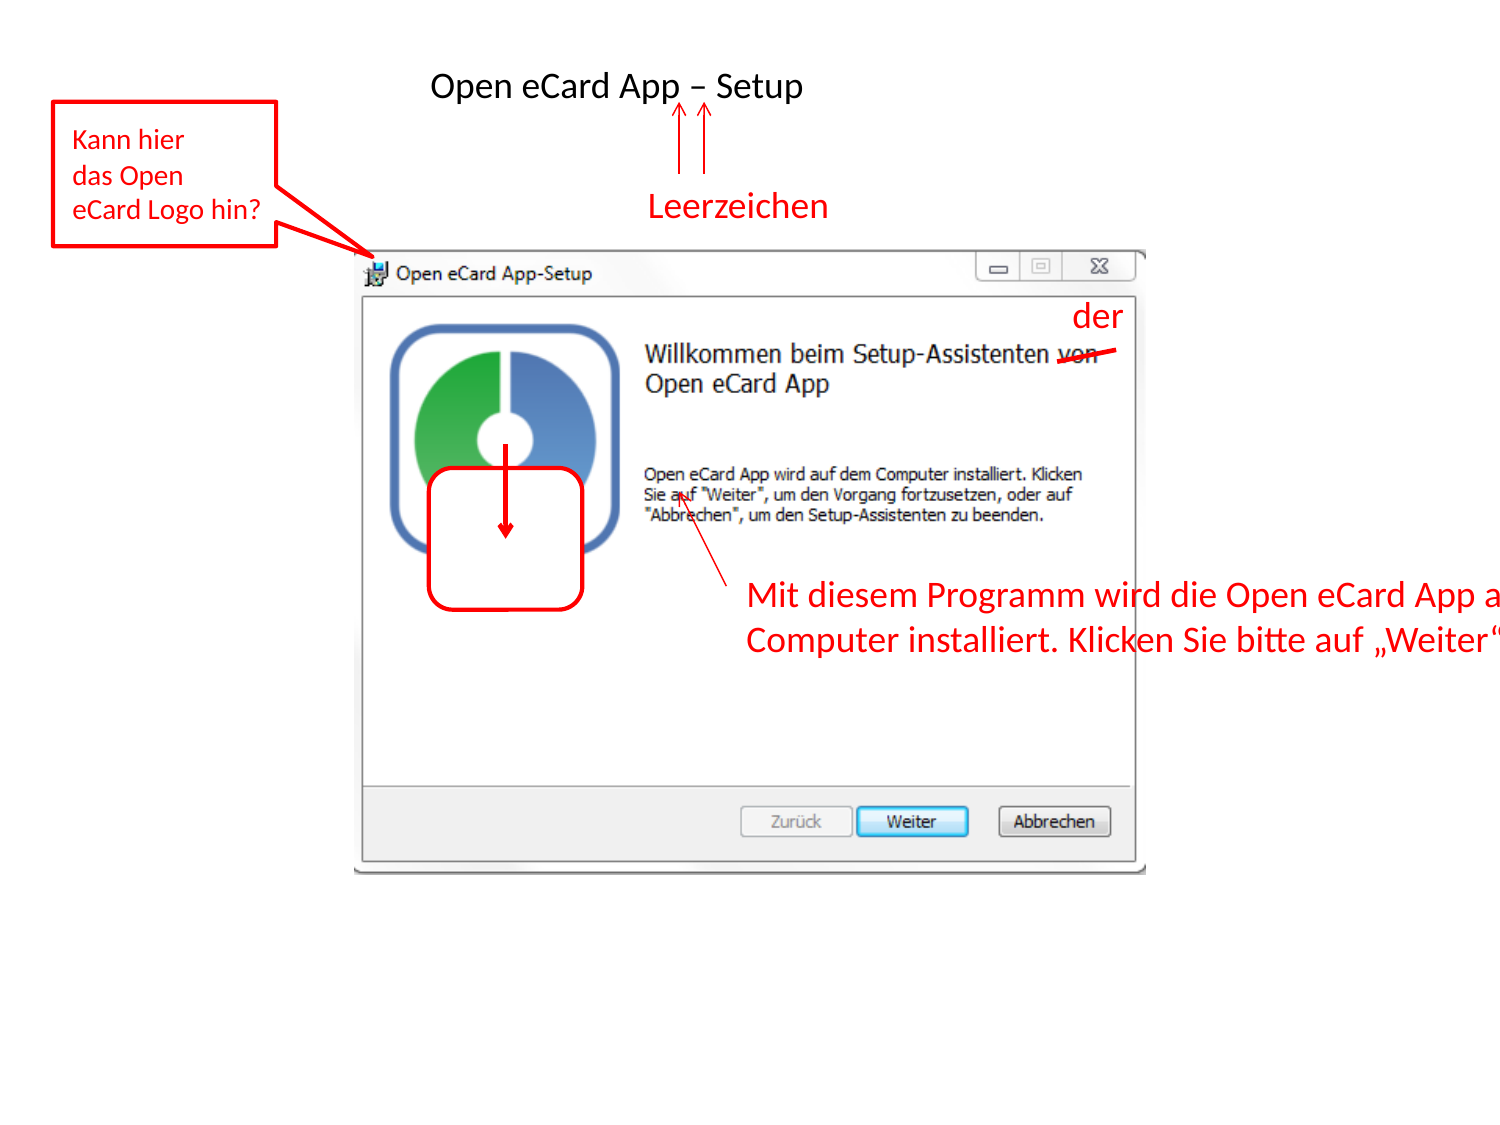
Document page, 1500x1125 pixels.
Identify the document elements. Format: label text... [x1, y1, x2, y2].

text_box Mit diesem Programm wird die Open eCard App auf Ihrem Computer installiert. Klicken Sie bitte auf „Weiter“, um … [1149, 562, 1500, 668]
text_box Leerzeichen [633, 173, 845, 234]
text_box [1056, 349, 1117, 362]
text_box Kann hier das Open eCard Logo hin? [57, 113, 277, 233]
picture [354, 249, 1146, 876]
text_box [678, 491, 727, 587]
text_box Open eCard App – Setup [415, 53, 820, 113]
text_box [50, 99, 364, 252]
